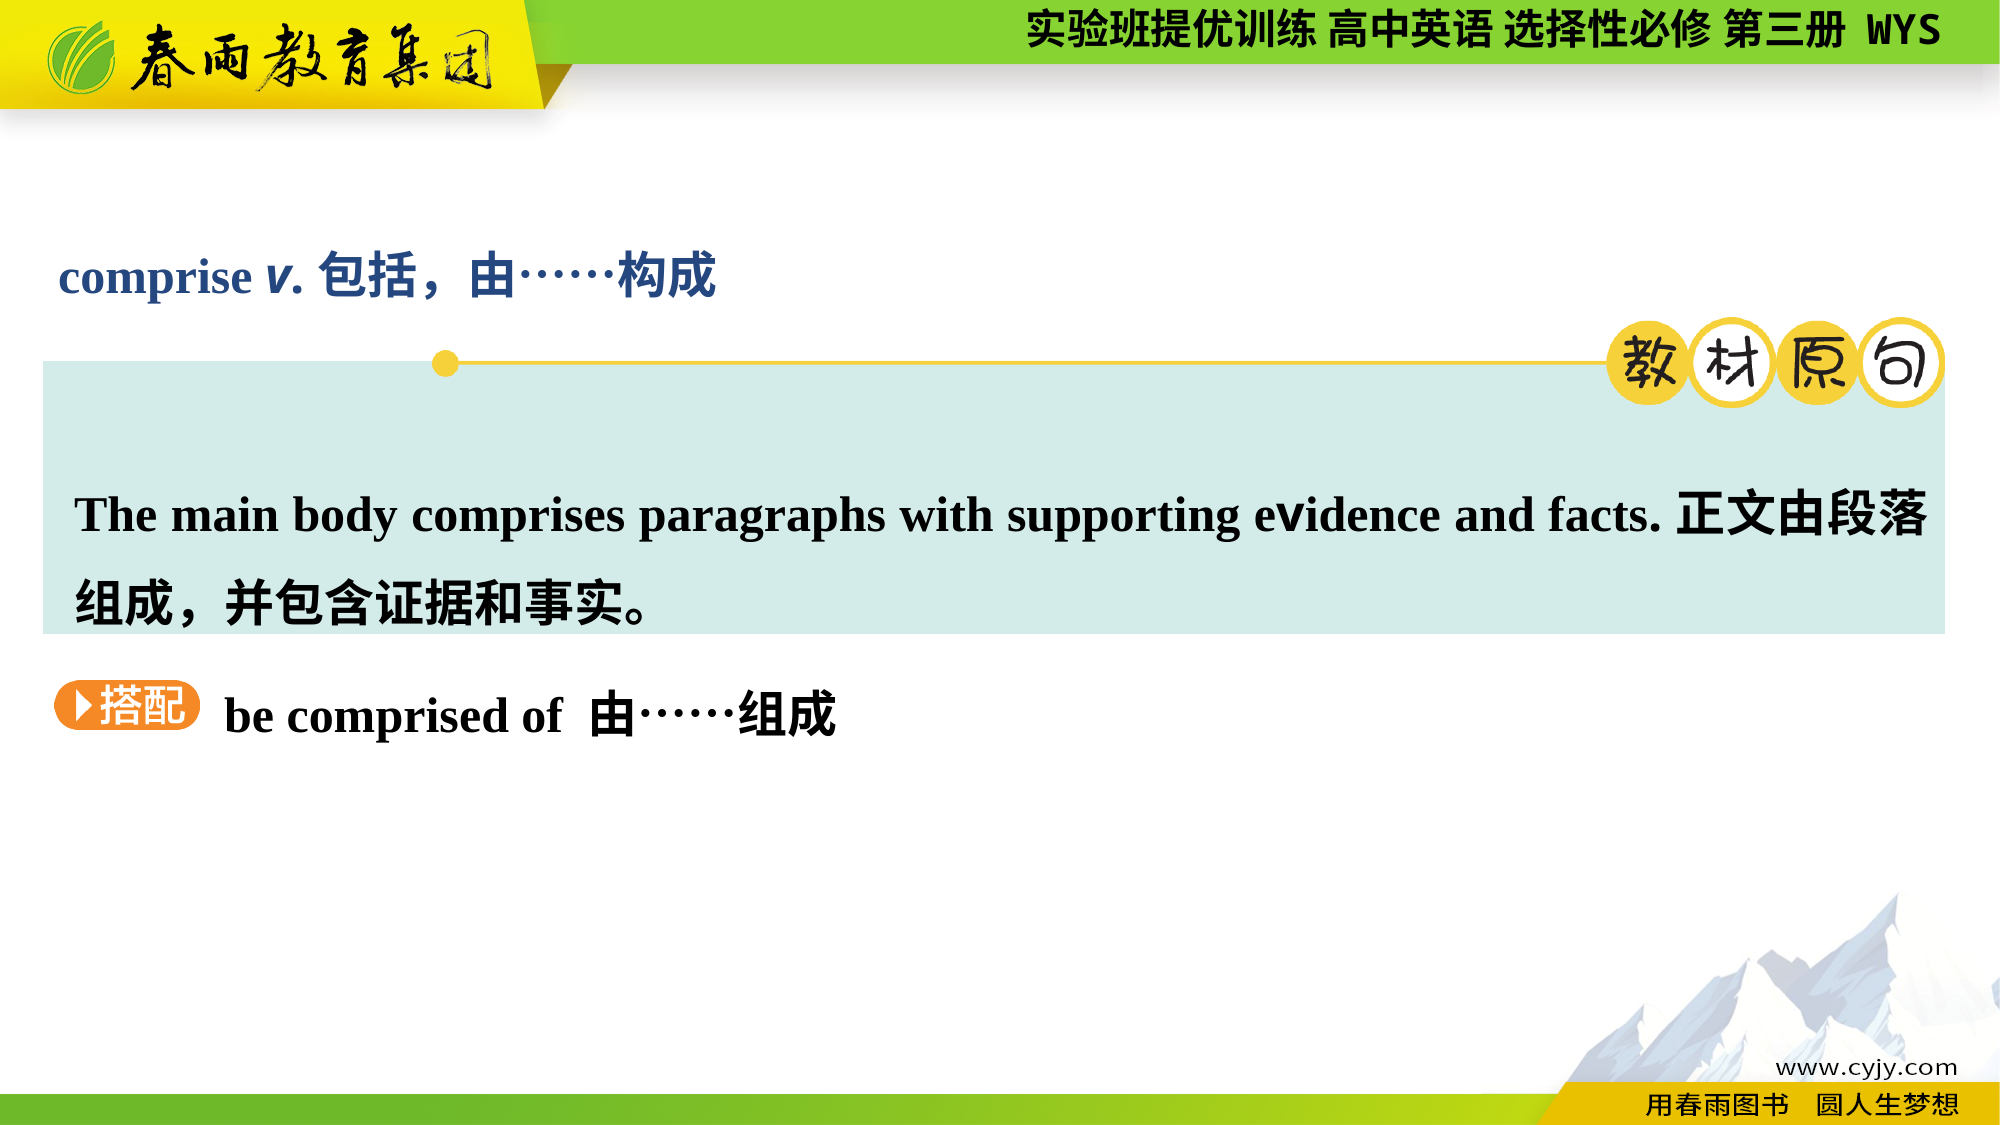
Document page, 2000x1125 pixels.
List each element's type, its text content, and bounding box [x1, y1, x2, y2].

text_box be comprised of 由……组成 [59, 645, 1944, 751]
picture [0, 0, 2000, 1125]
list comprise v.包括，由……构成 [43, 206, 1928, 303]
